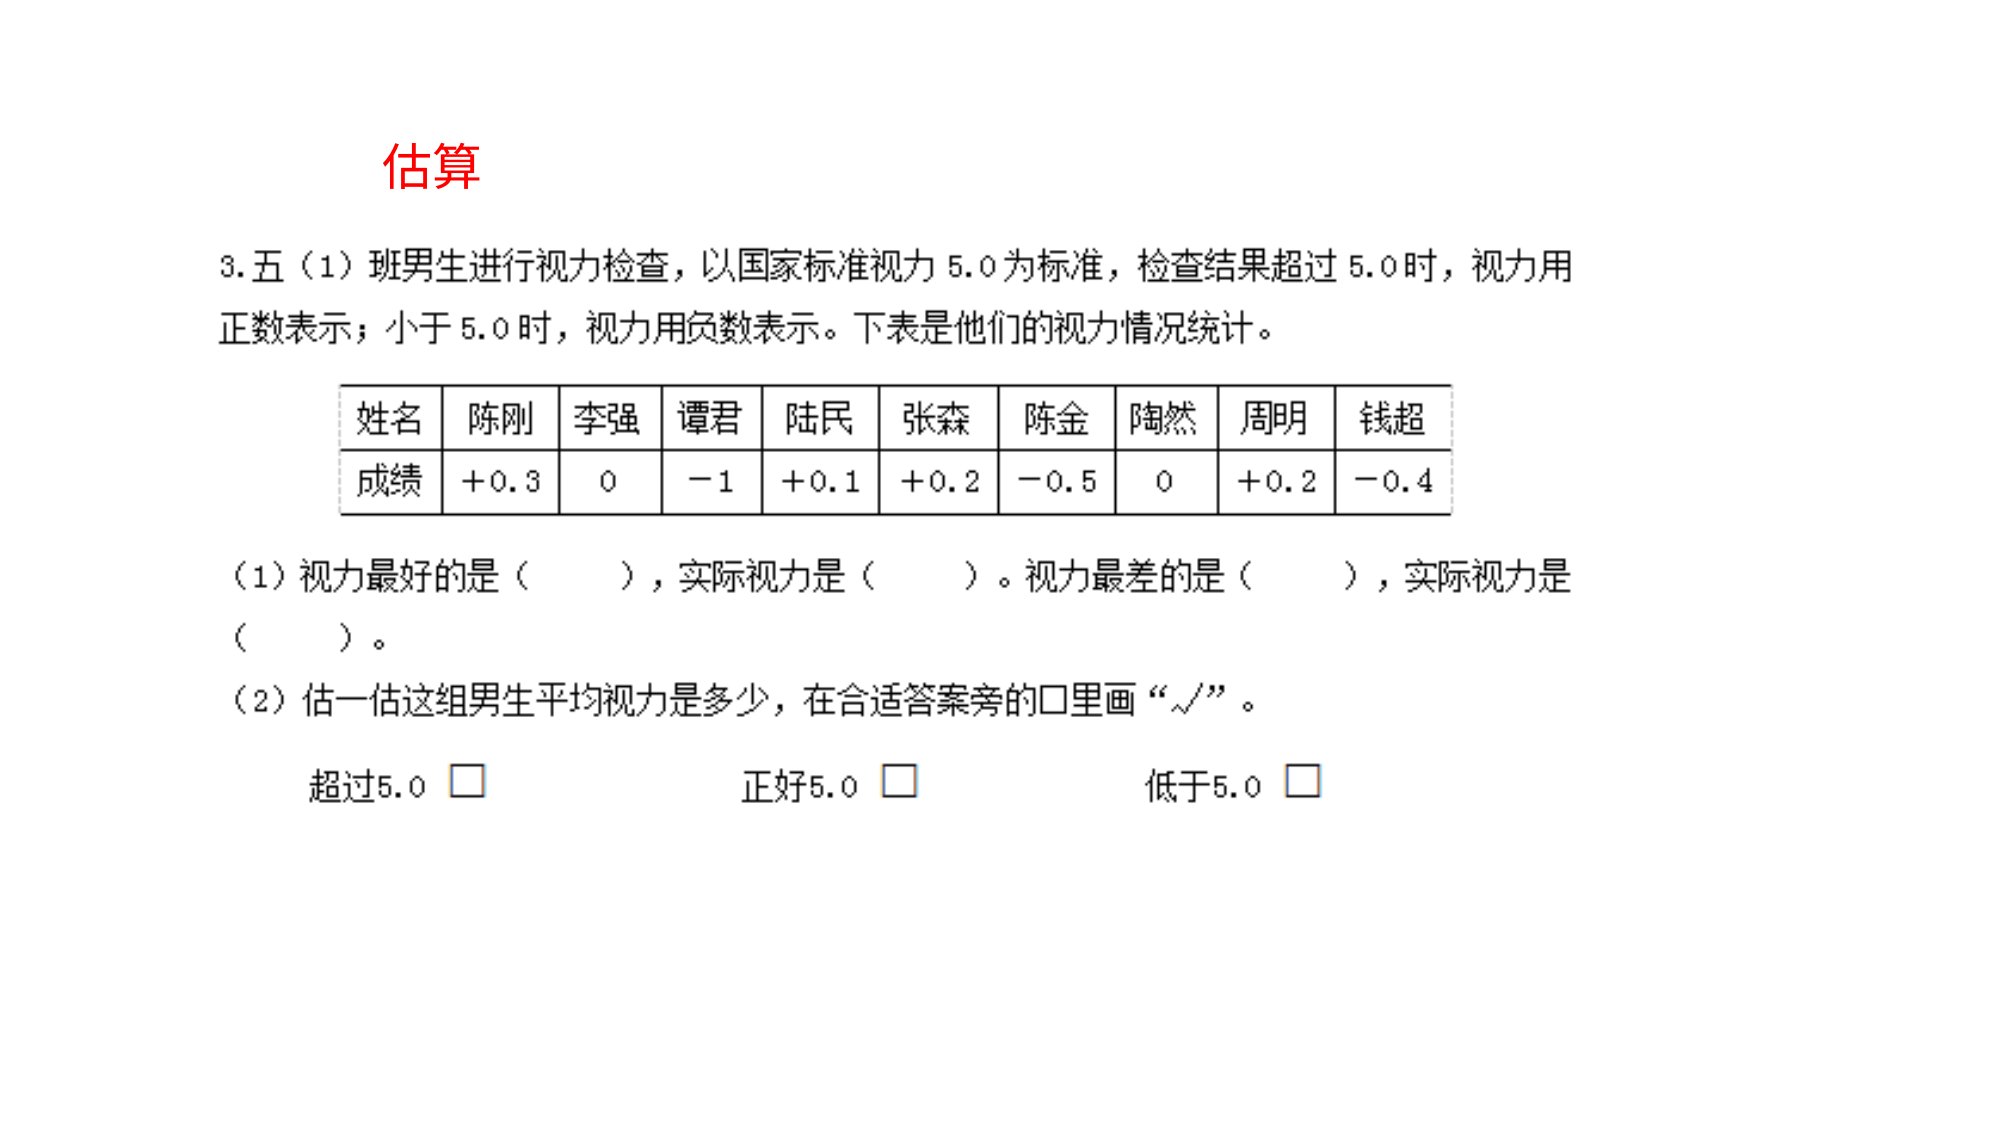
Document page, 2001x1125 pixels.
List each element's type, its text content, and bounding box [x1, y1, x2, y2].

picture [172, 218, 1633, 822]
text_box 估算 [367, 128, 498, 203]
